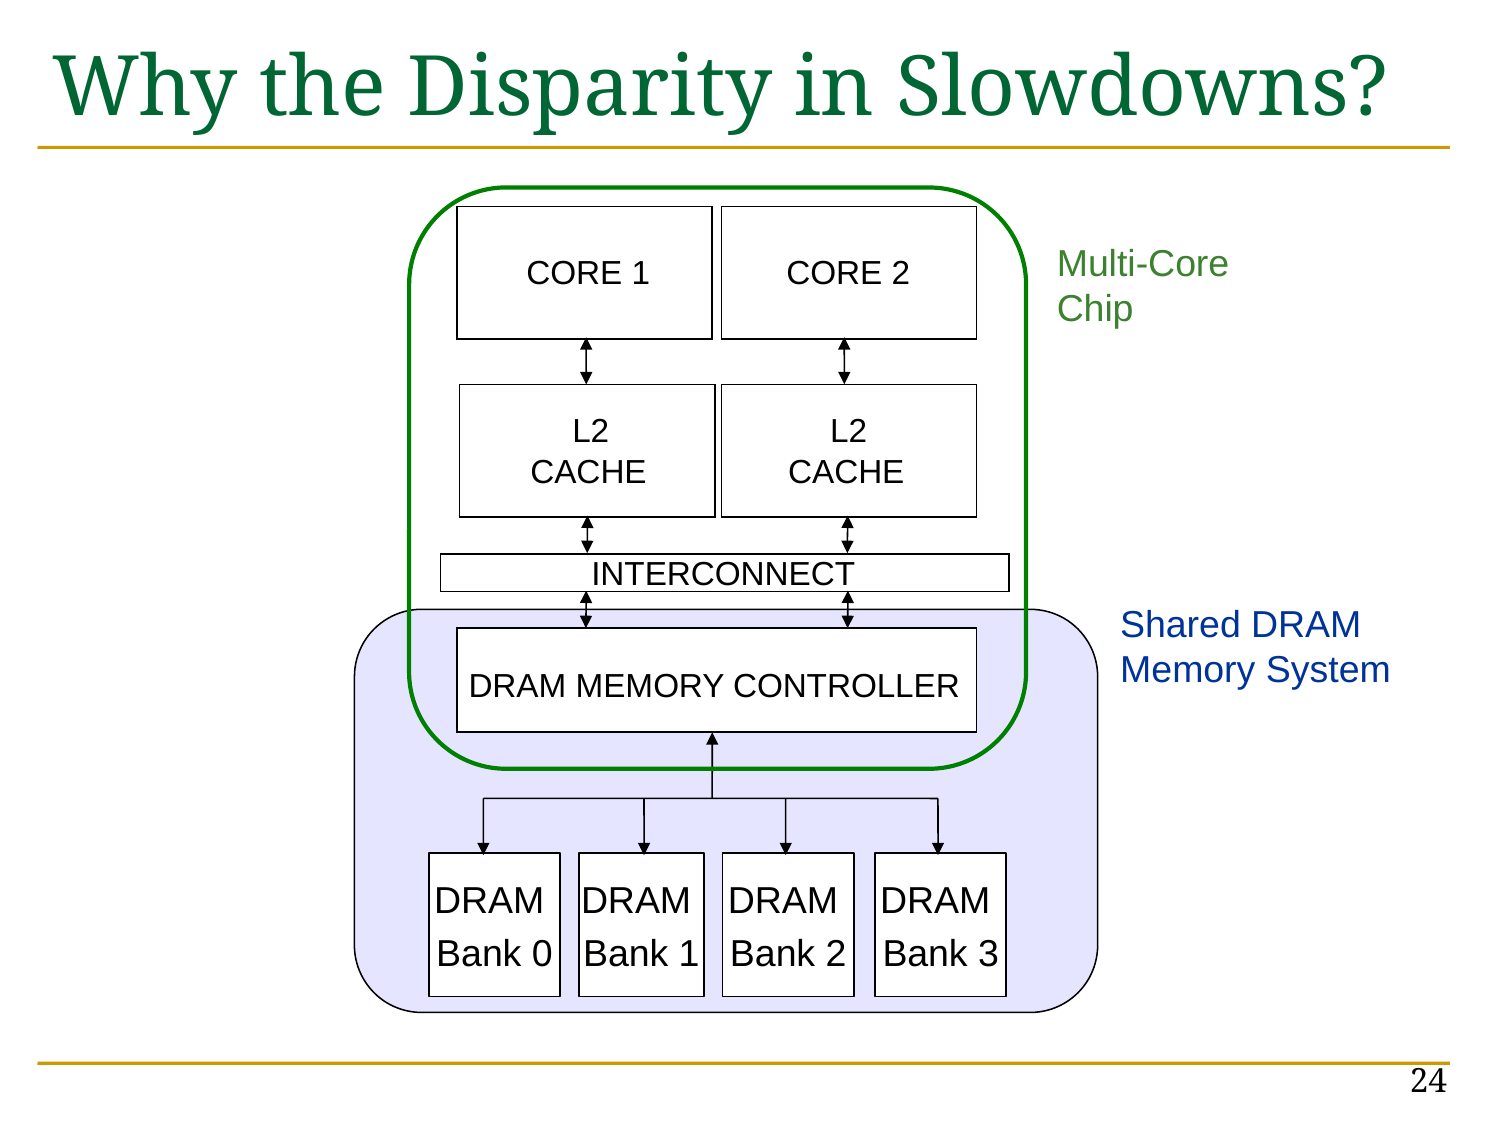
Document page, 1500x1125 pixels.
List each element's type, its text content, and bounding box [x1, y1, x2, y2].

text_box [354, 609, 1098, 1013]
text_box [409, 187, 1027, 769]
text_box [477, 798, 490, 856]
text_box Multi-Core Chip [1042, 231, 1245, 337]
text_box INTERCONNECT [576, 544, 871, 600]
text_box [779, 798, 792, 856]
text_box [440, 553, 576, 592]
text_box [637, 798, 651, 856]
title Why the Disparity in Slowdowns? [37, 24, 1450, 200]
text_box [931, 798, 945, 856]
text_box [721, 384, 977, 518]
text_box DRAM Bank 2 [722, 853, 854, 997]
text_box [459, 384, 715, 518]
slide_number 24 [1111, 1036, 1462, 1112]
text_box DRAM Bank 1 [578, 853, 704, 997]
text_box DRAM Bank 3 [875, 853, 1007, 997]
text_box Shared DRAM Memory System [1105, 592, 1406, 698]
text_box [871, 553, 1009, 592]
text_box DRAM Bank 0 [428, 853, 561, 997]
text_box [721, 206, 977, 339]
